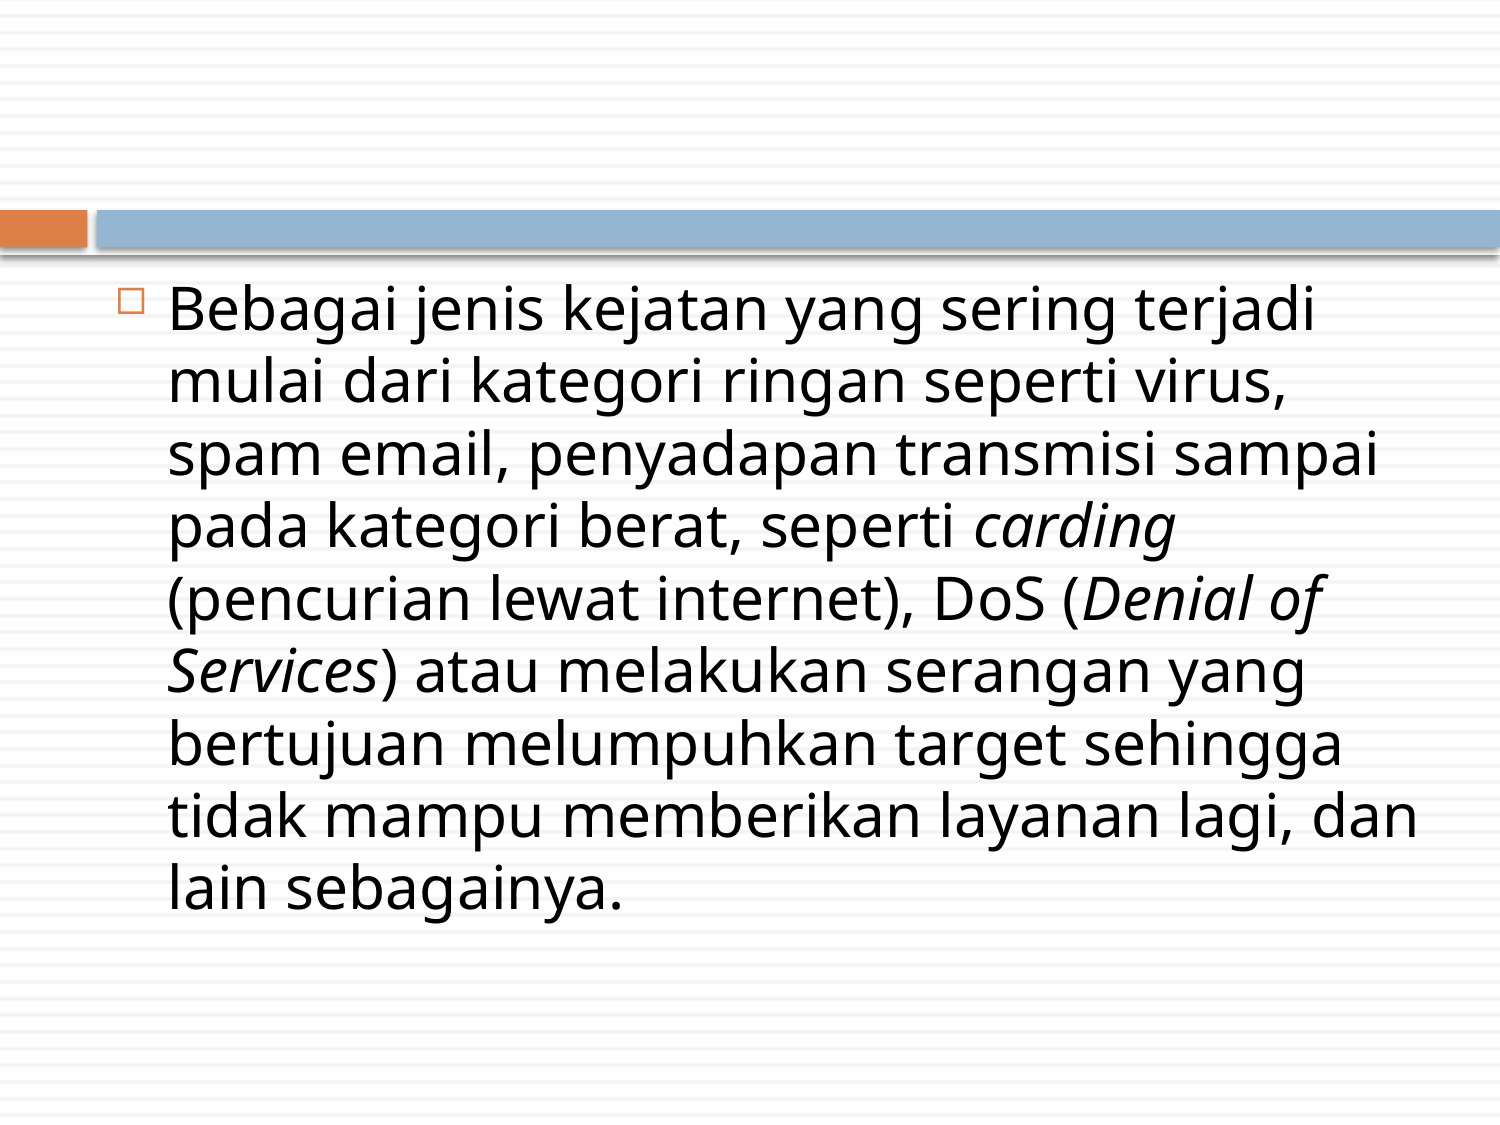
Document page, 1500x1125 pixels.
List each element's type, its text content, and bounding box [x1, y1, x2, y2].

list Bebagai jenis kejatan yang sering terjadi mulai dari kategori ringan seperti virus, spam email, penyadapan transmisi sampai pada kategori berat, seperti carding (pencurian lewat internet), DoS (Denial of Services) atau melakukan serangan yang bertujuan melumpuhkan target sehingga tidak mampu memberikan layanan lagi, dan lain sebagainya. [100, 262, 1438, 1000]
